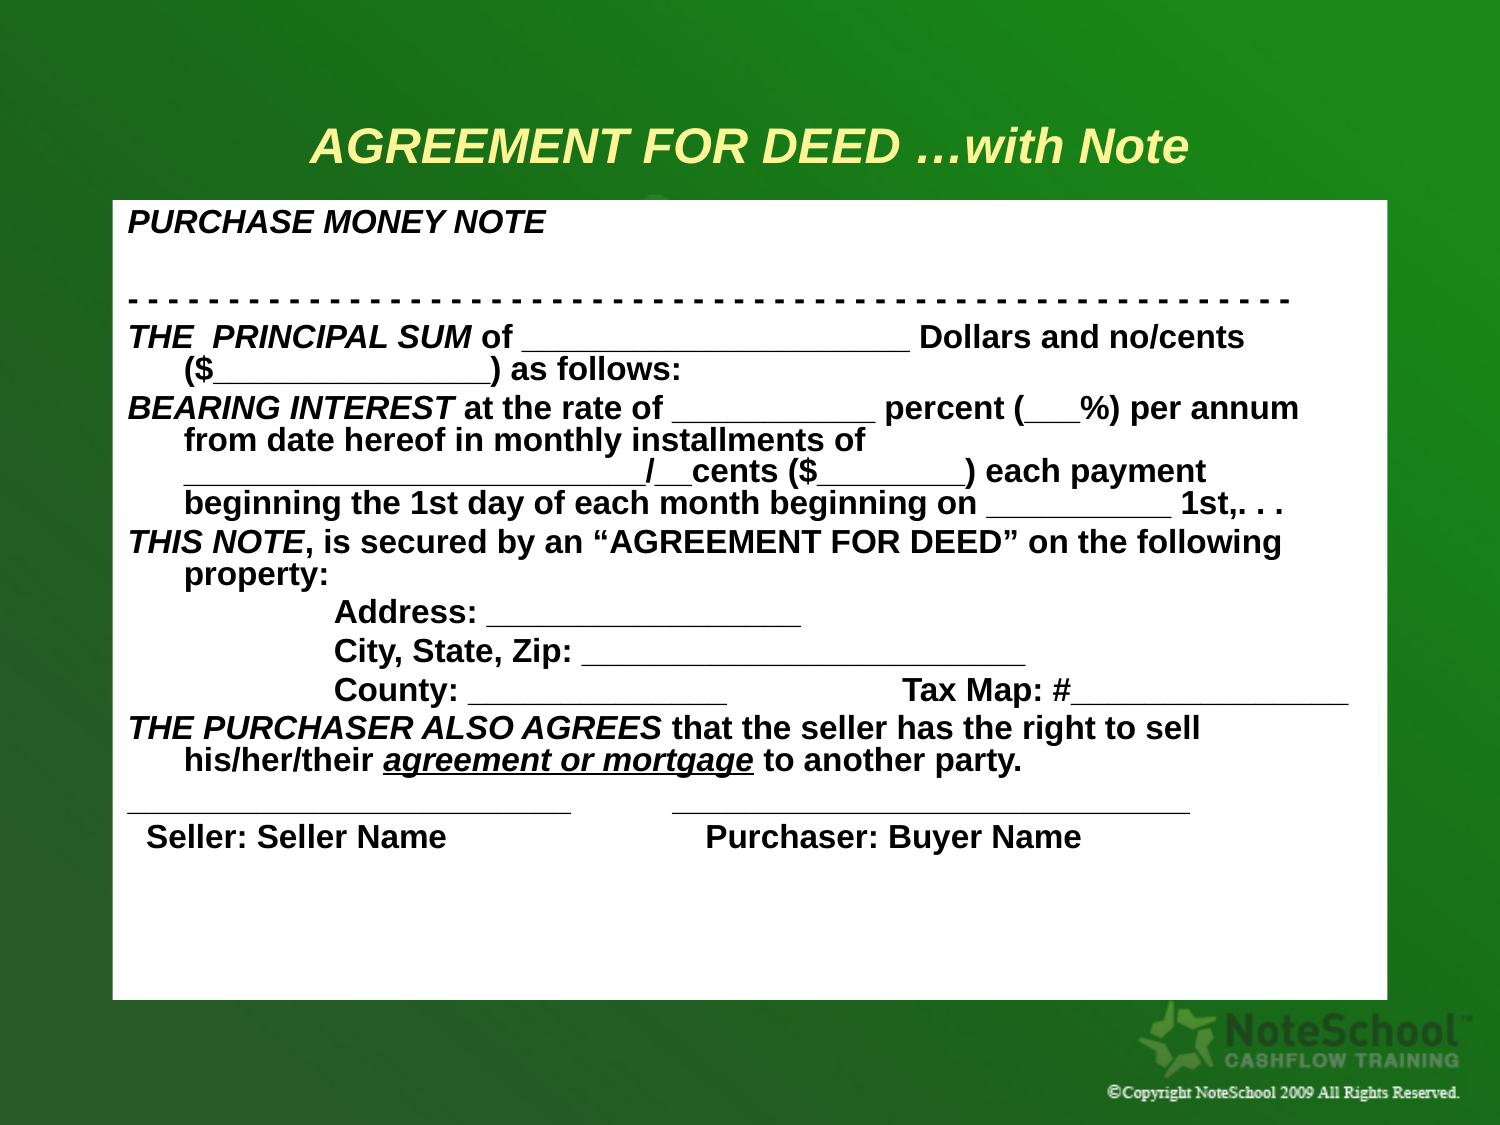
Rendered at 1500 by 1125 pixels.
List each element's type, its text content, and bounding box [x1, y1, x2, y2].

title AGREEMENT FOR DEED …with Note [112, 99, 1388, 188]
picture [0, 0, 1500, 1125]
list PURCHASE MONEY NOTE - - - - - - - - - - - - - - - - - - - - - - - - - - - - - - - - - - - - - - - - - - - - - - - - - - - - - - - - - - THE PRINCIPAL SUM of _____________________ Dollars and no/cents ($_______________) as follows: BEARING INTEREST at the rate of ___________ percent (___%) per annum from date hereof in monthly installments of _________________________/__cents ($________) each payment beginning the 1st day of each month beginning on __________ 1st,. . . THIS NOTE, is secured by an “AGREEMENT FOR DEED” on the following property: Address: _________________ City, State, Zip: ________________________ County: ______________ Tax Map: #_______________ THE PURCHASER ALSO AGREES that the seller has the right to sell his/her/their agreement or mortgage to another party. ________________________ ____________________________ Seller: Seller Name Purchaser: Buyer Name [112, 199, 1388, 1001]
